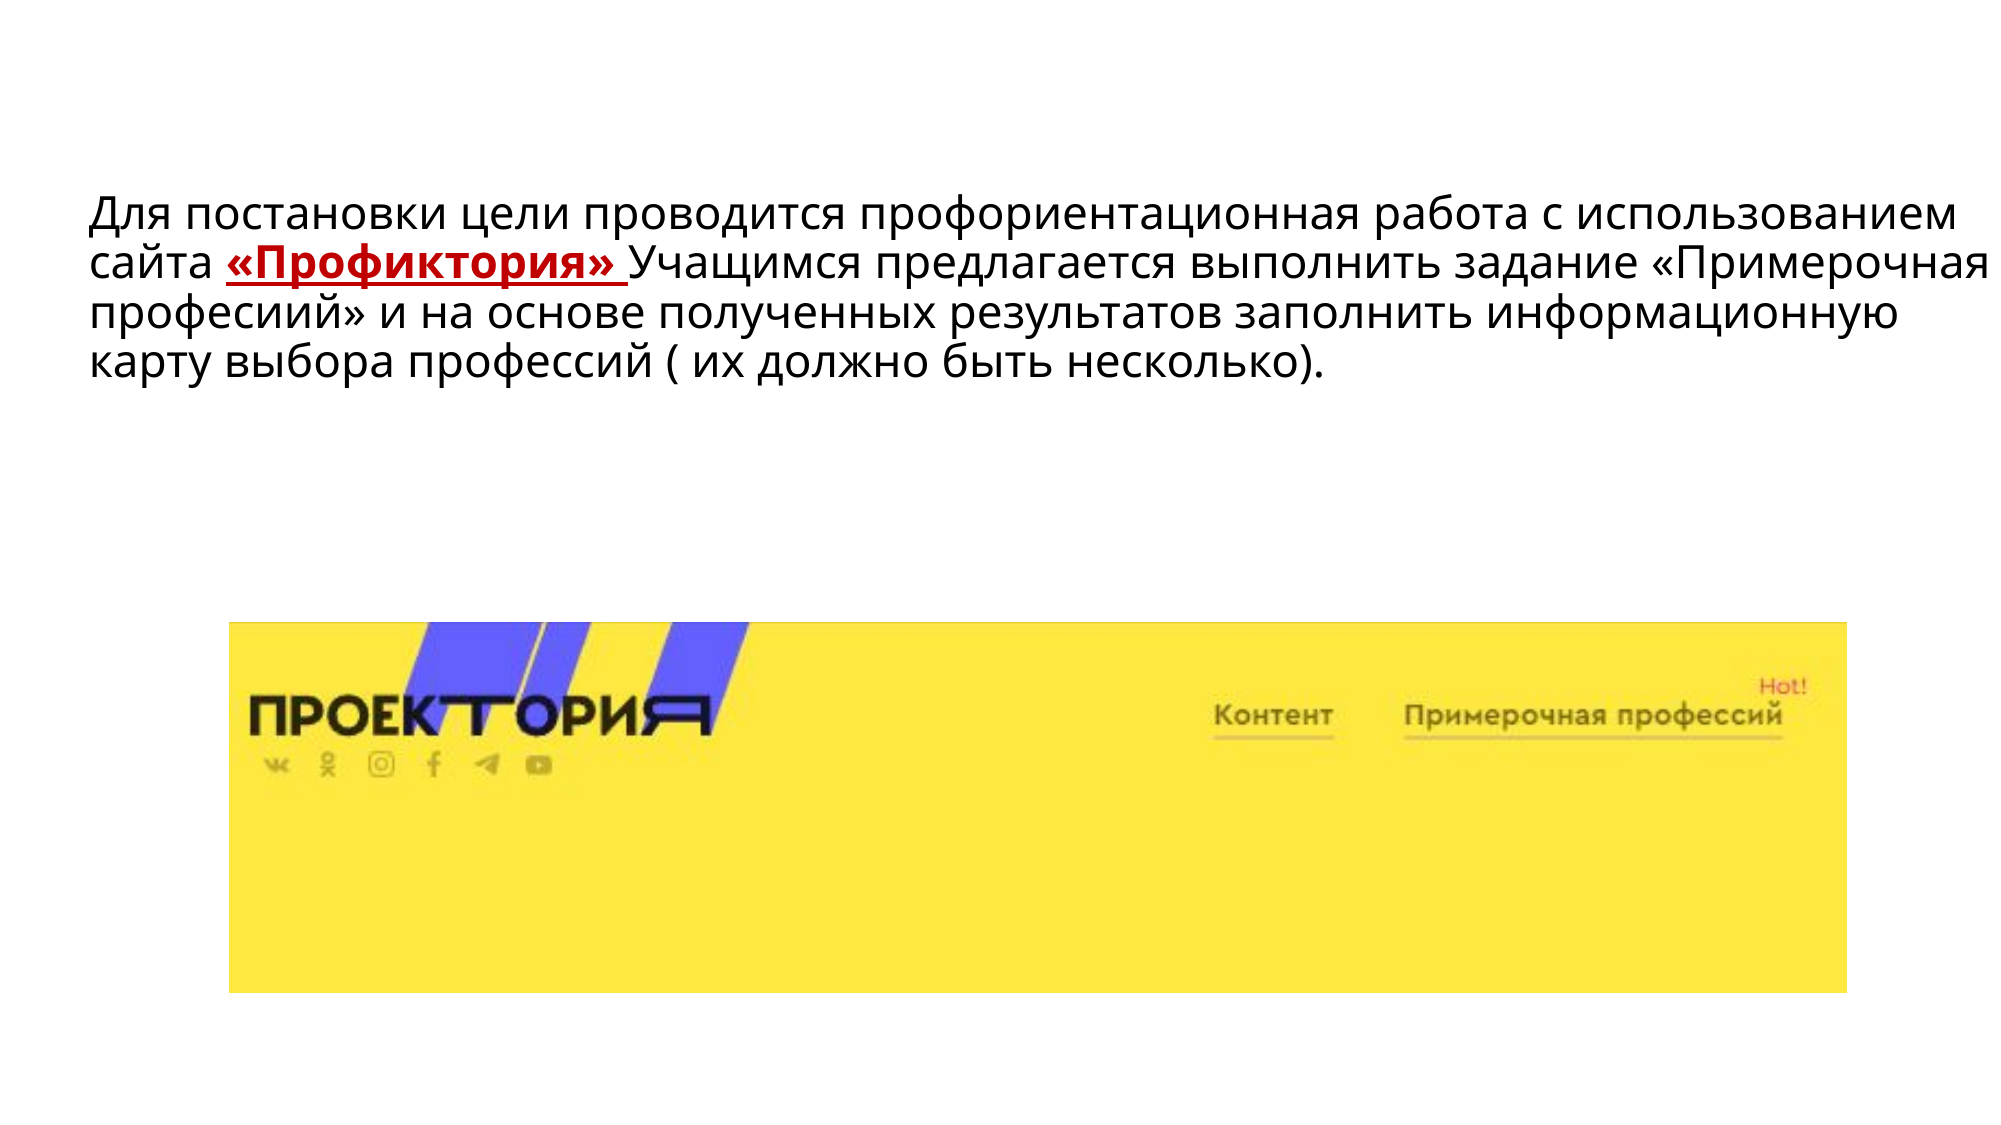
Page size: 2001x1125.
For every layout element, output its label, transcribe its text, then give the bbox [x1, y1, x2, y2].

title Для постановки цели проводится профориентационная работа с использованием сайта «Профиктория» Учащимся предлагается выполнить задание «Примерочная професиий» и на основе полученных результатов заполнить информационную карту выбора профессий ( их должно быть несколько). [73, 179, 2000, 398]
picture [229, 622, 1847, 993]
